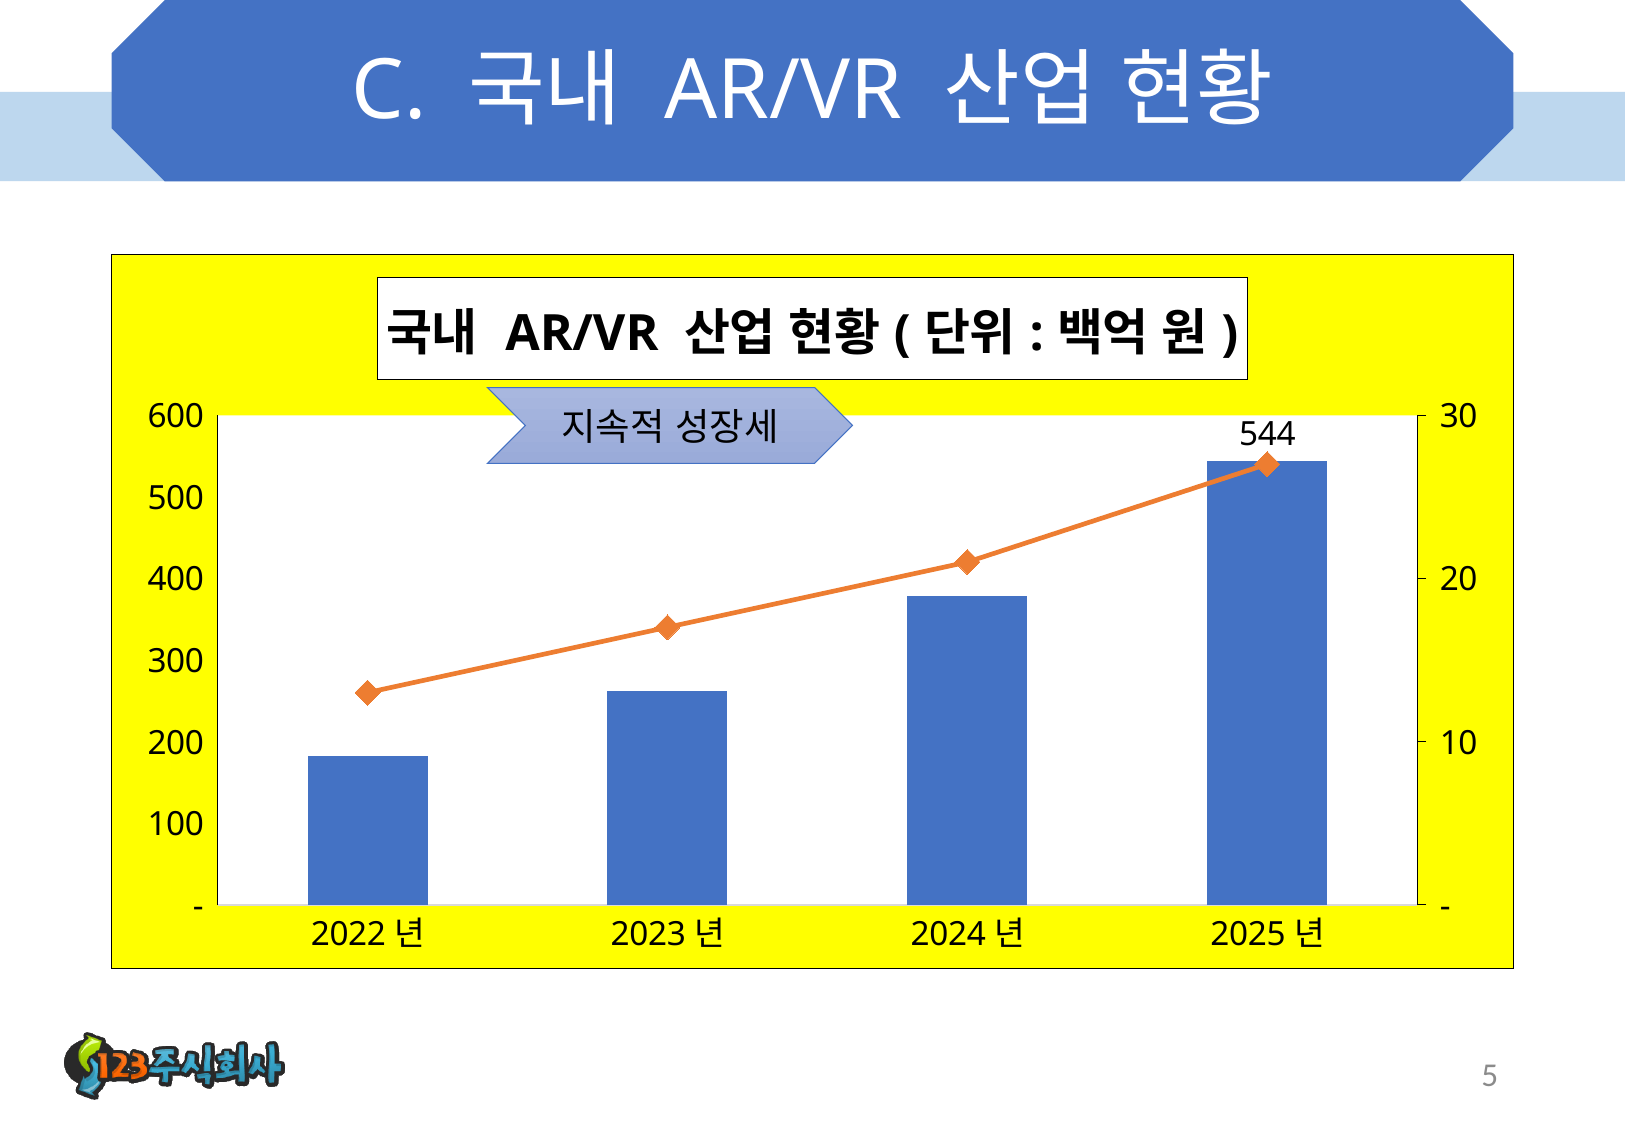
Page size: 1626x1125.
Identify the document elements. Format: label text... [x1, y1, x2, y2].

picture [53, 1020, 295, 1110]
title C. 국내 AR/VR 산업 현황 [111, 3, 1514, 182]
chart [111, 254, 1514, 969]
slide_number 5 [1147, 1042, 1514, 1103]
